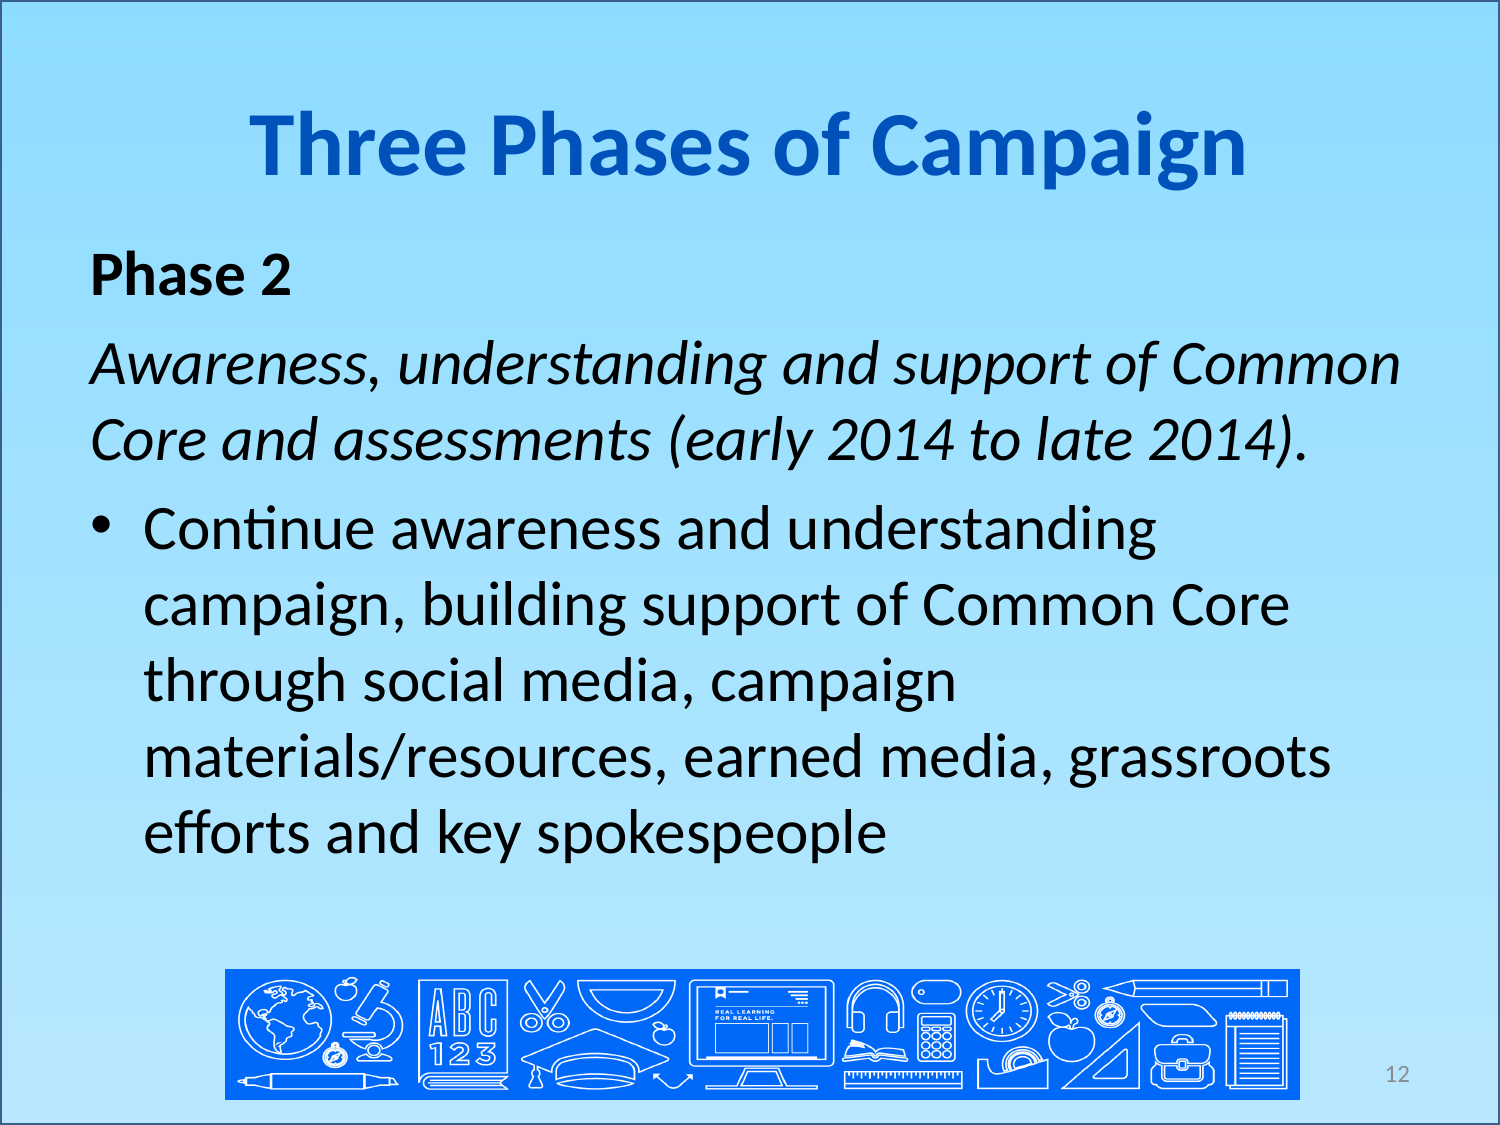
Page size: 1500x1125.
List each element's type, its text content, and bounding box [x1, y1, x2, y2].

slide_number 12 [1074, 1042, 1425, 1103]
picture [225, 969, 1300, 1100]
list Phase 2 Awareness, understanding and support of Common Core and assessments (early 2014 to late 2014). Continue awareness and understanding campaign, building support of Common Core through social media, campaign materials/resources, earned media, grassroots efforts and key spokespeople [75, 224, 1425, 925]
title Three Phases of Campaign [75, 45, 1425, 224]
